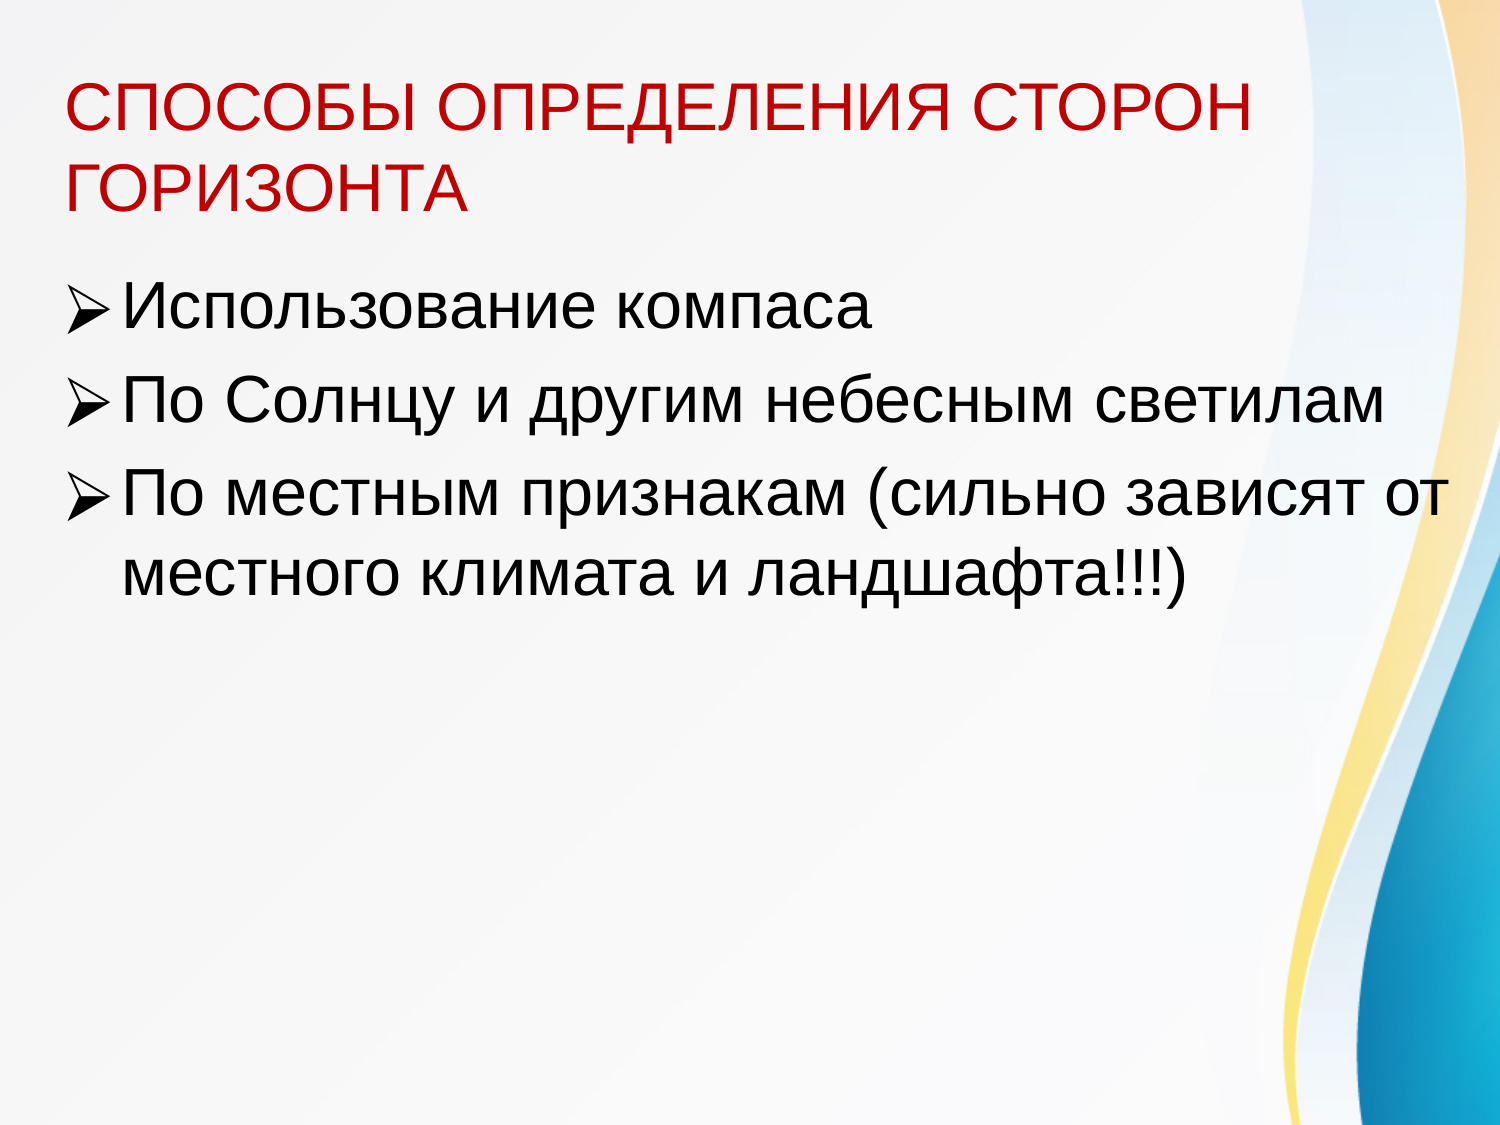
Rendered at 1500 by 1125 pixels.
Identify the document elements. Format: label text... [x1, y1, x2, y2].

picture [0, 0, 1500, 1125]
title СПОСОБЫ ОПРЕДЕЛЕНИЯ СТОРОН ГОРИЗОНТА [49, 74, 1476, 213]
list Использование компаса По Солнцу и другим небесным светилам По местным признакам (сильно зависят от местного климата и ландшафта!!!) [49, 254, 1476, 998]
